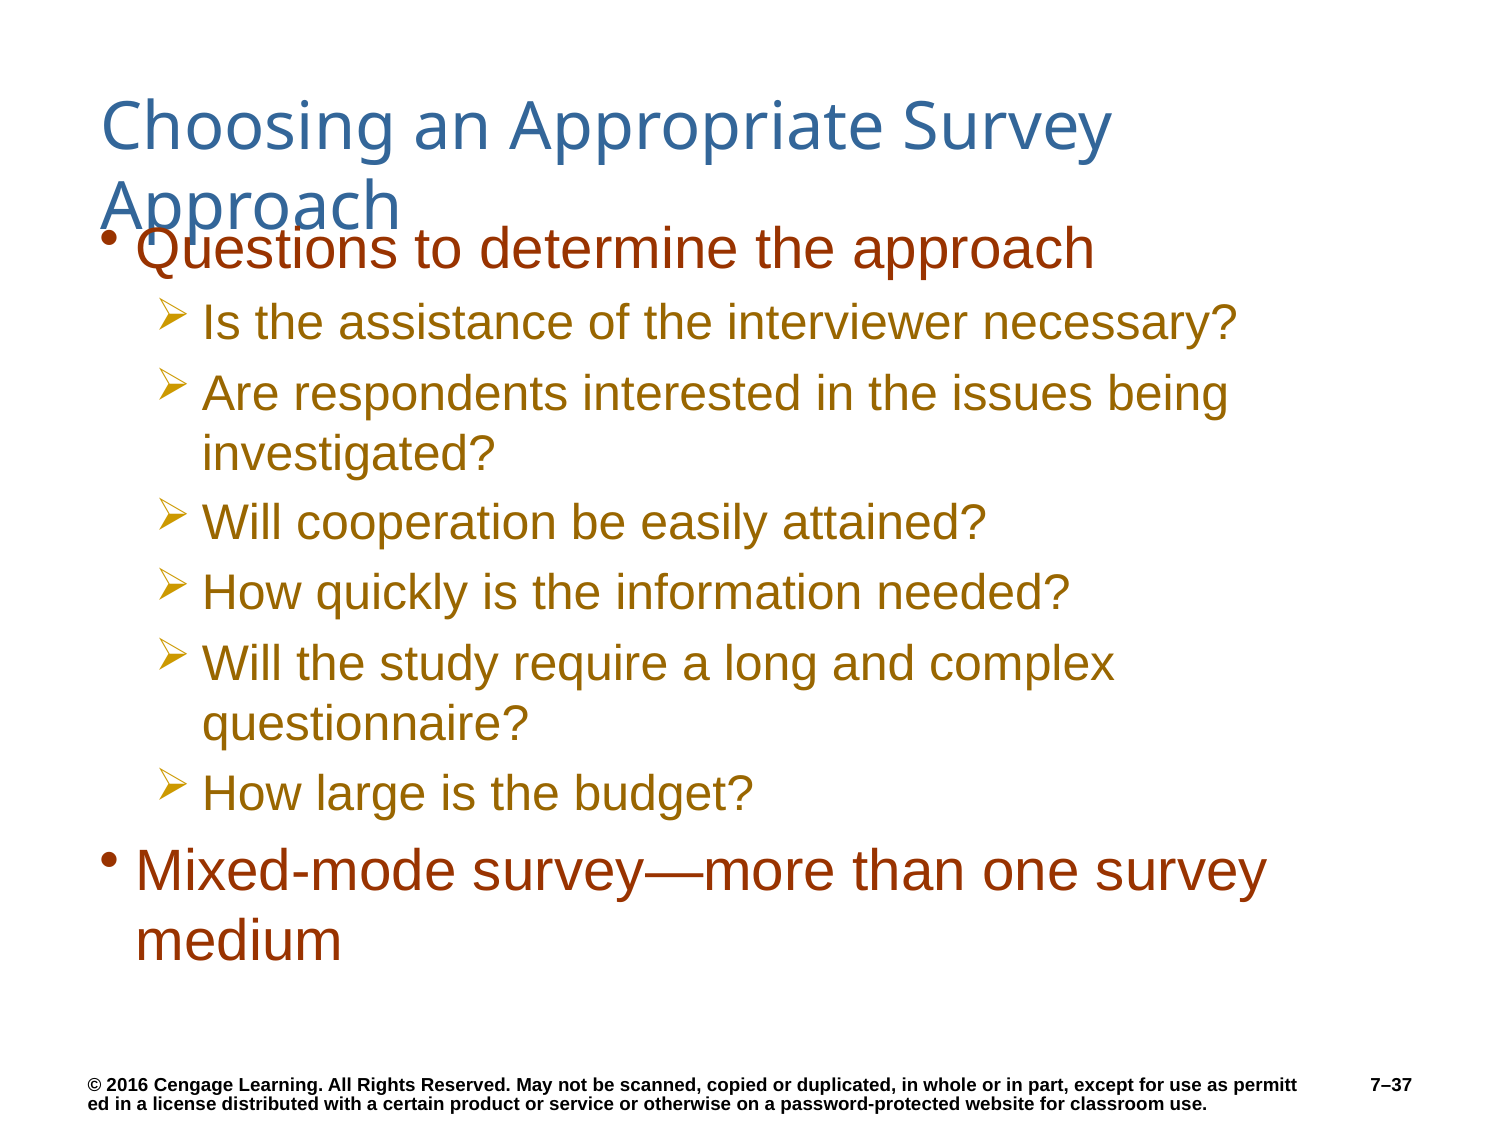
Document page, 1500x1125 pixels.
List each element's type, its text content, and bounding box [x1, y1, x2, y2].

footer © 2016 Cengage Learning. All Rights Reserved. May not be scanned, copied or duplicated, in whole or in part, except for use as permitted in a license distributed with a certain product or service or otherwise on a password-protected website for classroom use. [87, 1057, 1050, 1103]
list Questions to determine the approach Is the assistance of the interviewer necessary? Are respondents interested in the issues being investigated? Will cooperation be easily attained? How quickly is the information needed? Will the study require a long and complex questionnaire? How large is the budget? Mixed-mode survey—more than one survey medium [84, 202, 1414, 1013]
slide_number 7–37 [1050, 1042, 1413, 1103]
title Choosing an Appropriate Survey Approach [85, 75, 1411, 171]
